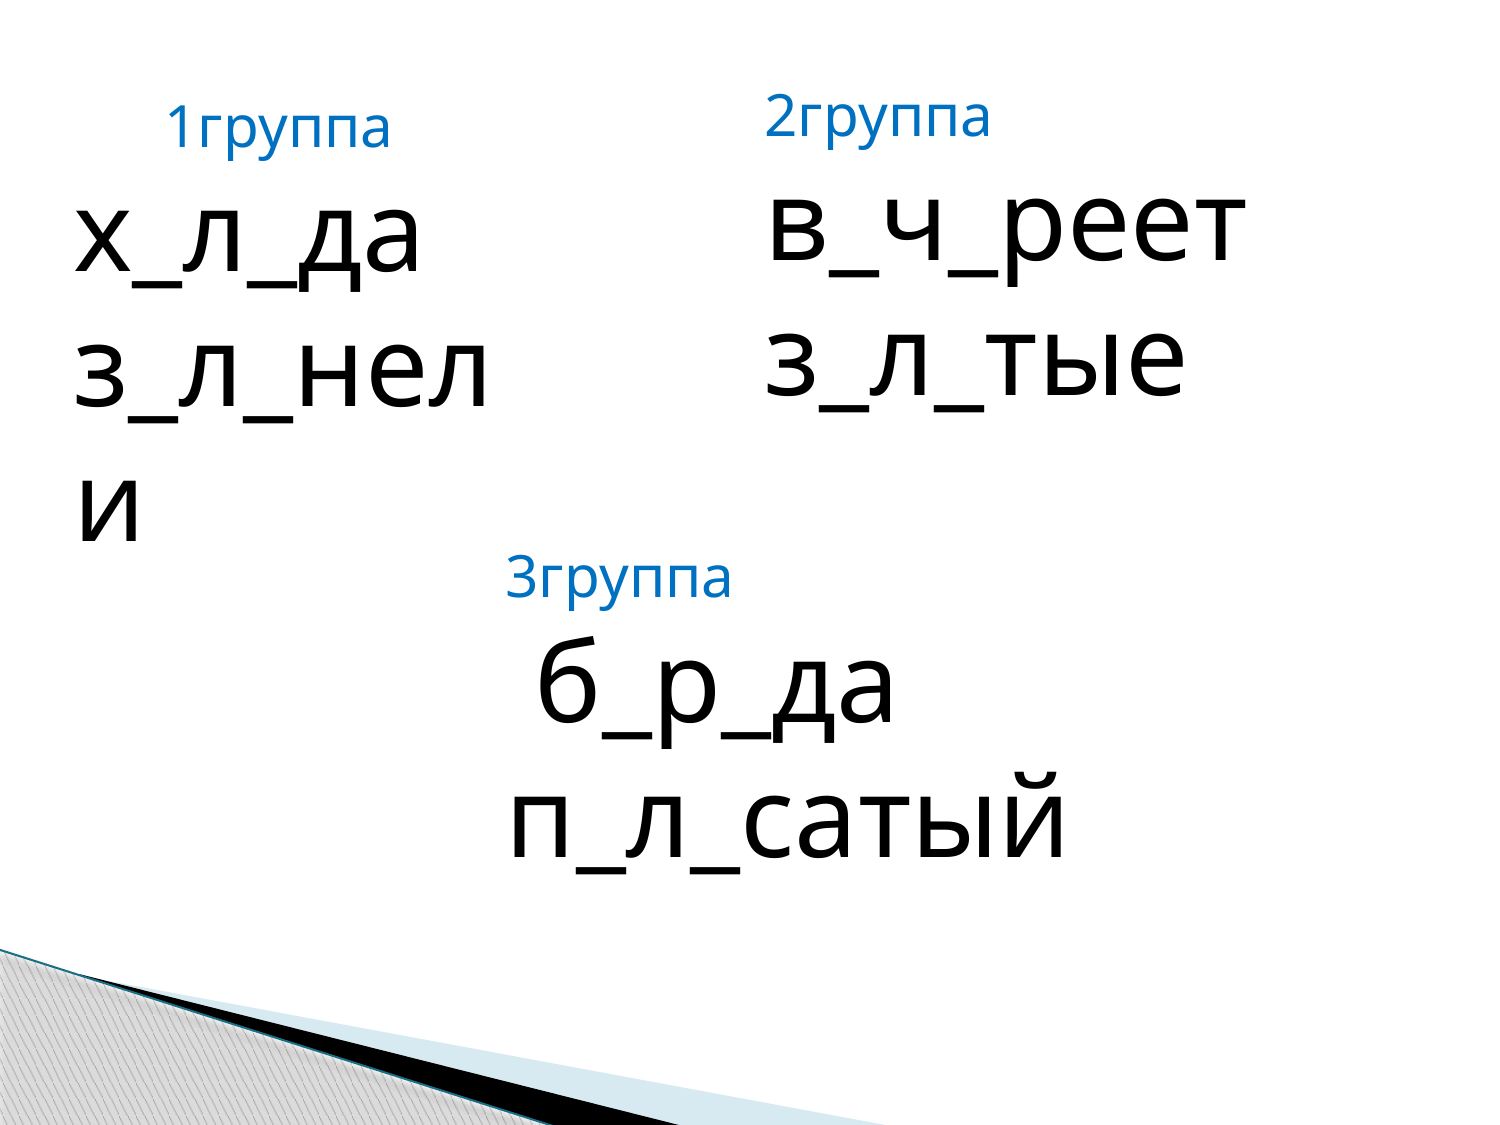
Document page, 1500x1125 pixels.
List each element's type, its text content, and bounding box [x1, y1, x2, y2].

text_box 2группа в_ч_реет з_л_тые [750, 70, 1418, 426]
text_box 1группа х_л_да з_л_нели [58, 82, 539, 572]
text_box 3группа б_р_да п_л_сатый [490, 532, 1086, 887]
